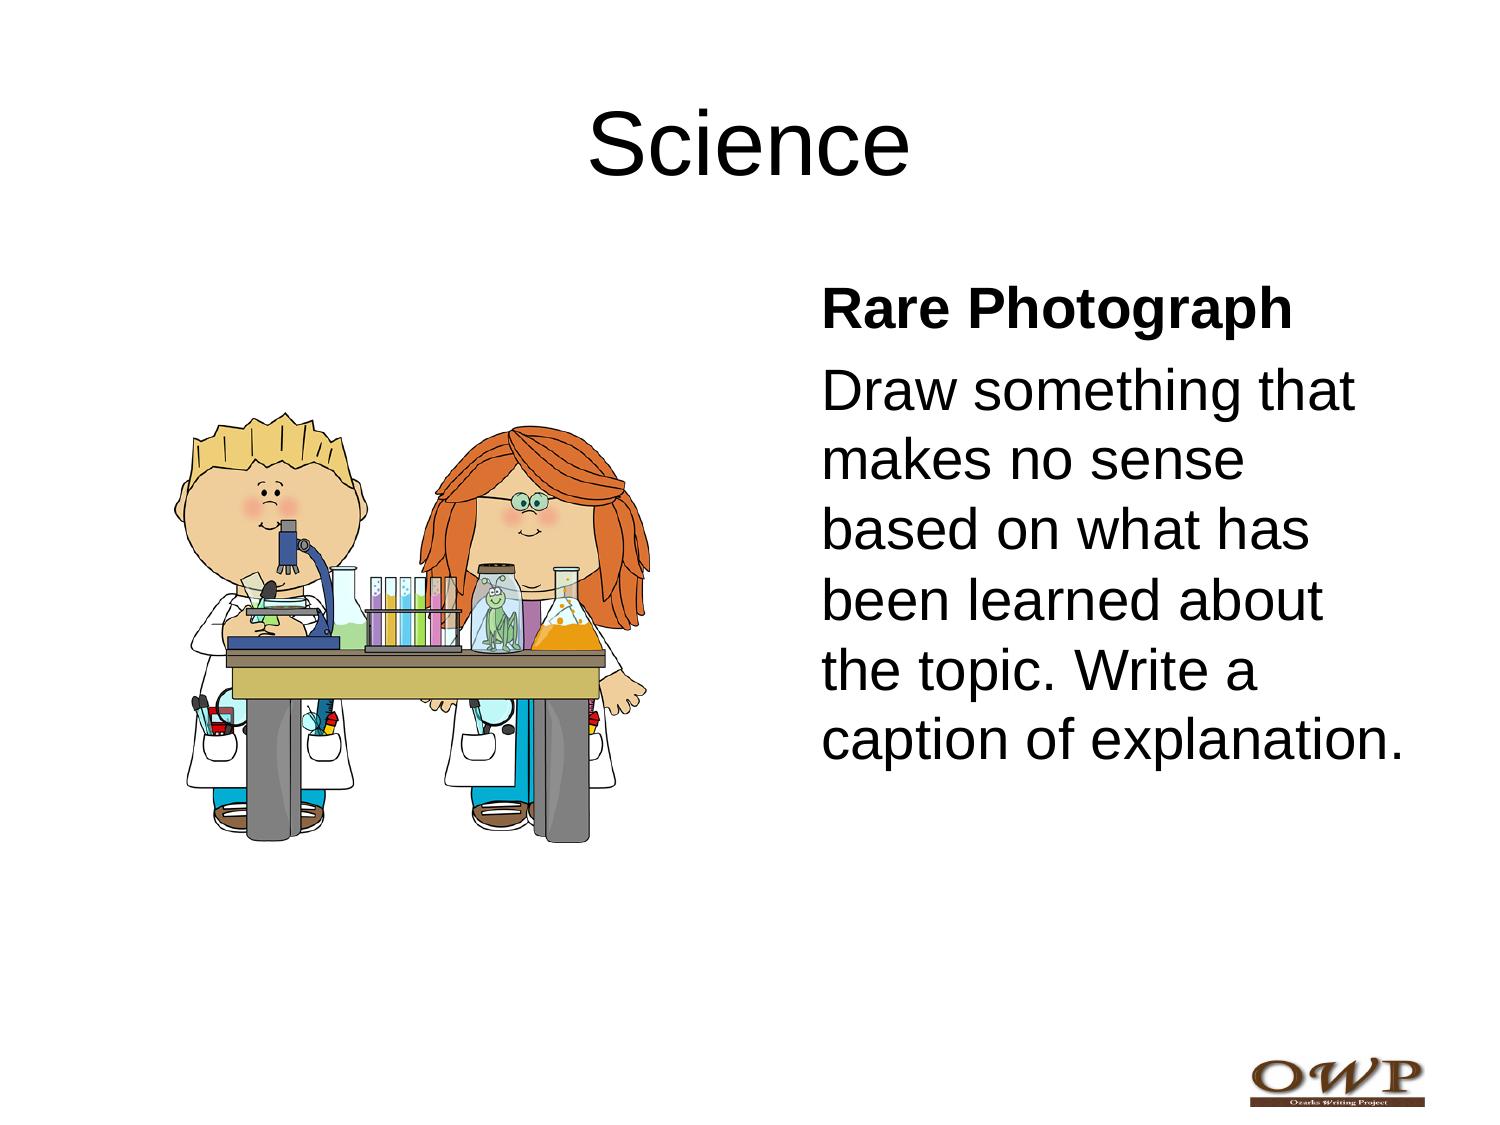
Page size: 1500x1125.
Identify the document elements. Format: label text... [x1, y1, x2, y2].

picture [1250, 1055, 1426, 1108]
picture [174, 412, 651, 843]
title Science [74, 44, 1426, 233]
list Rare Photograph Draw something that makes no sense based on what has been learned about the topic. Write a caption of explanation. [749, 262, 1426, 1006]
